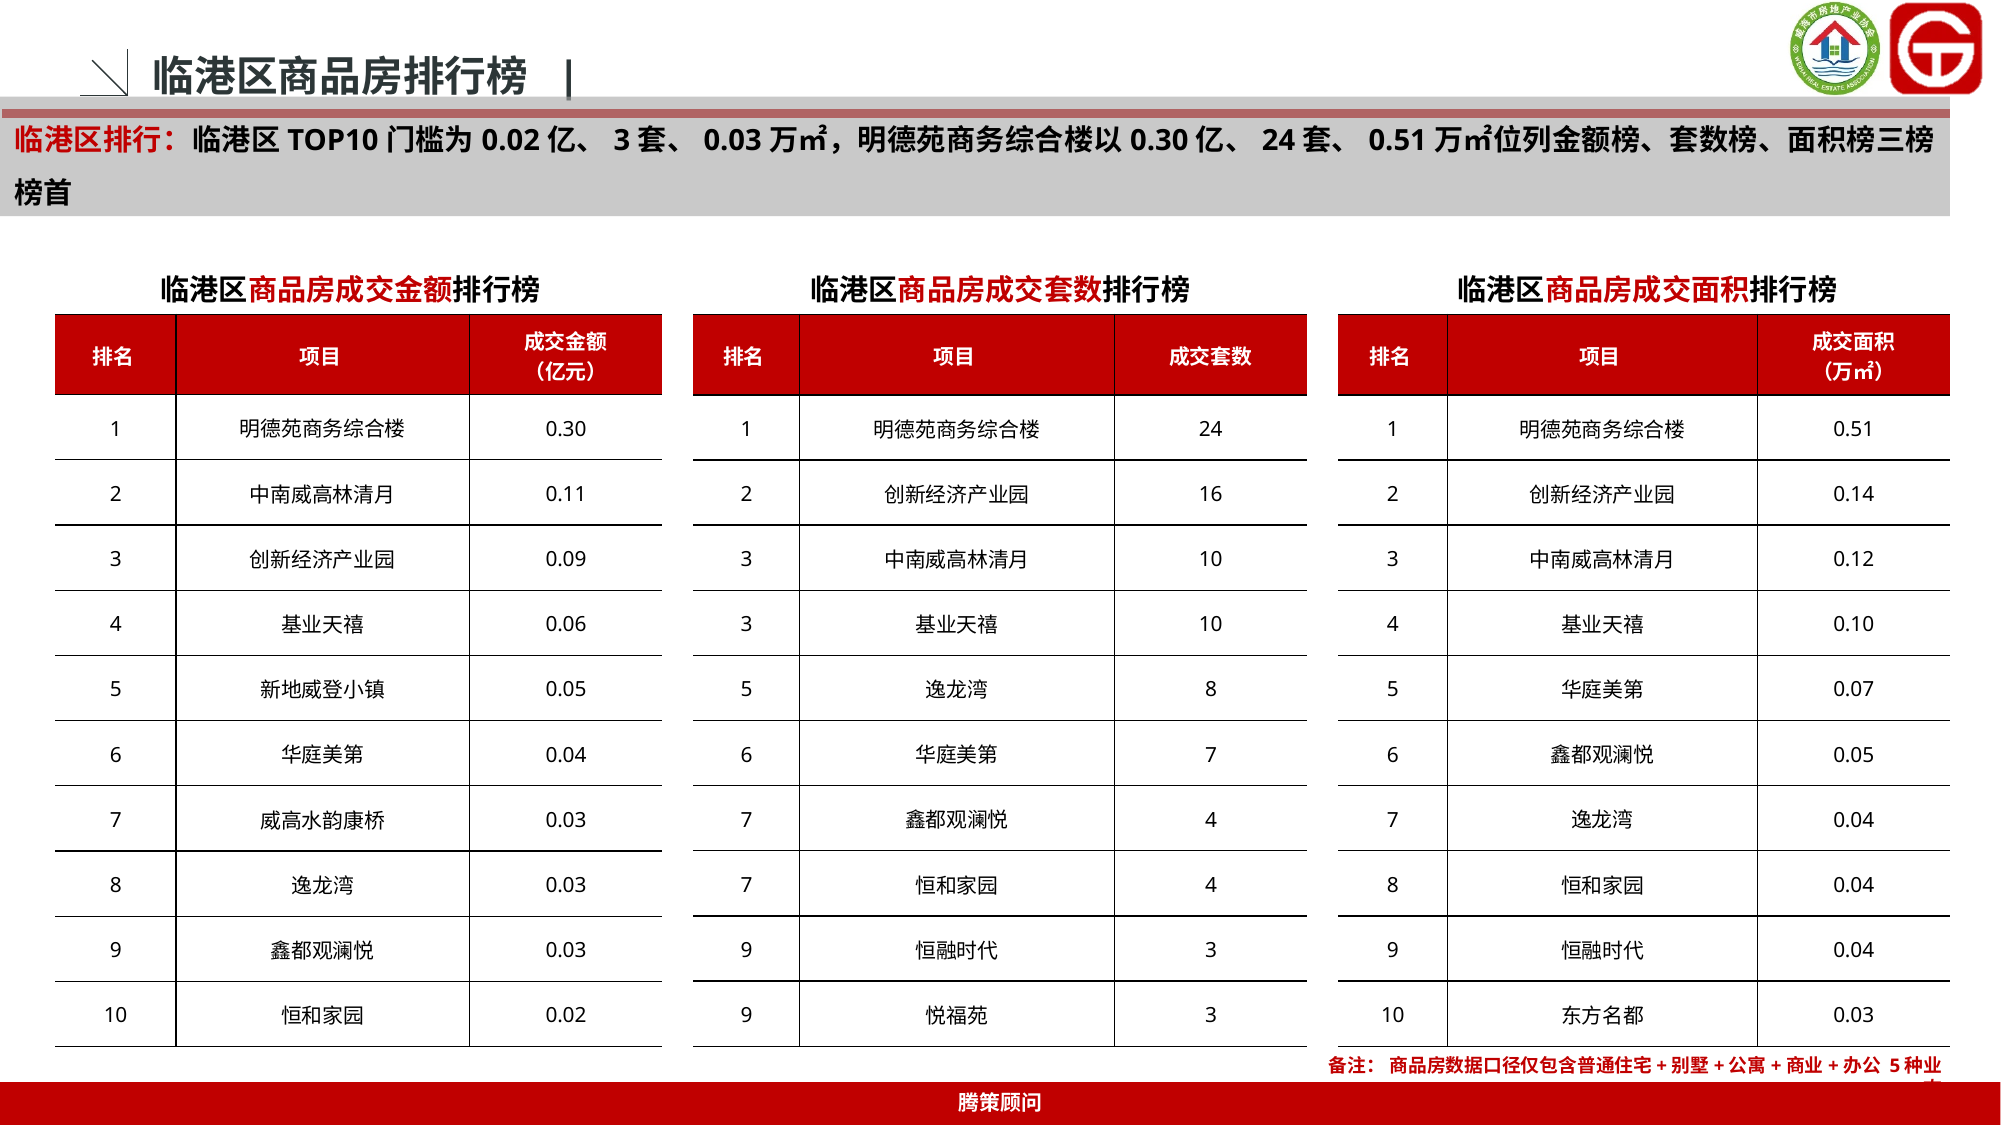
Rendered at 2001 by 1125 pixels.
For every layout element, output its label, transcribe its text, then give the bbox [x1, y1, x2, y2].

table_cell 10 [1115, 526, 1307, 590]
table_header 项目 [800, 315, 1114, 394]
table_cell 2 [1338, 461, 1447, 524]
table_cell 5 [693, 656, 799, 720]
table_cell 1 [693, 396, 799, 459]
table_cell 恒融时代 [800, 917, 1114, 980]
table_header 项目 [1448, 315, 1757, 394]
text_box 临港区商品房成交套数排行榜 [693, 263, 1308, 314]
text_box 临港区商品房成交金额排行榜 [43, 263, 658, 314]
table_cell 基业天禧 [177, 591, 469, 655]
table_cell 10 [1115, 591, 1307, 655]
table_cell 逸龙湾 [177, 852, 469, 916]
table_cell 创新经济产业园 [177, 526, 469, 590]
table_cell 4 [1115, 786, 1307, 850]
table_cell 7 [693, 851, 799, 915]
table_cell 2 [693, 461, 799, 524]
table_cell 基业天禧 [1448, 591, 1757, 655]
table_header 项目 [177, 315, 469, 394]
table_cell 0.02 [470, 982, 662, 1046]
table_cell 16 [1115, 461, 1307, 524]
table_cell 0.09 [470, 526, 662, 590]
table_cell 3 [1115, 982, 1307, 1046]
table_cell 4 [55, 591, 175, 655]
table_cell 8 [1115, 656, 1307, 720]
table_cell 0.11 [470, 460, 662, 524]
table_cell 恒和家园 [177, 982, 469, 1046]
table_cell 6 [693, 721, 799, 785]
table_cell 恒和家园 [1448, 851, 1757, 915]
table_cell 7 [1115, 721, 1307, 785]
table_cell 华庭美第 [177, 721, 469, 785]
table_cell 创新经济产业园 [800, 461, 1114, 524]
table_cell 鑫都观澜悦 [1448, 721, 1757, 785]
table_cell 10 [55, 982, 175, 1046]
table_cell 4 [1115, 851, 1307, 915]
table_header 成交金额 （亿元） [470, 315, 662, 394]
table_cell 3 [693, 591, 799, 655]
table_cell 9 [693, 917, 799, 980]
table_cell 恒和家园 [800, 851, 1114, 915]
table_cell 9 [693, 982, 799, 1046]
table_cell 3 [1115, 917, 1307, 980]
table_cell 6 [1338, 721, 1447, 785]
table_cell 逸龙湾 [1448, 786, 1757, 850]
table_cell 0.03 [470, 917, 662, 981]
text_box [159, 1047, 601, 1094]
table_cell 恒融时代 [1448, 917, 1757, 980]
table_cell 3 [693, 526, 799, 590]
table_cell 9 [1338, 917, 1447, 980]
table_cell 逸龙湾 [800, 656, 1114, 720]
table_cell 明德苑商务综合楼 [800, 396, 1114, 459]
text_box 临港区商品房成交面积排行榜 [1337, 263, 1957, 314]
table_cell 7 [693, 786, 799, 850]
table_cell 0.06 [470, 591, 662, 655]
table_header 排名 [1338, 315, 1447, 394]
table_cell 0.05 [470, 656, 662, 720]
text_box 临港区排行：临港区TOP10门槛为0.02亿、3套、0.03万㎡，明德苑商务综合楼以0.30亿、24套、0.51万㎡位列金额榜、套数榜、面积榜三榜榜首 [0, 96, 1950, 217]
table_cell 1 [55, 395, 175, 459]
table_cell 24 [1115, 396, 1307, 459]
table_cell 0.04 [1758, 786, 1950, 850]
table_cell 0.04 [470, 721, 662, 785]
table_cell 中南威高林清月 [1448, 526, 1757, 590]
table_cell 7 [1338, 786, 1447, 850]
table_header 排名 [55, 315, 175, 394]
table_cell 华庭美第 [800, 721, 1114, 785]
table_cell 创新经济产业园 [1448, 461, 1757, 524]
table_cell 鑫都观澜悦 [177, 917, 469, 981]
table_cell 0.03 [470, 786, 662, 850]
table_cell 新地威登小镇 [177, 656, 469, 720]
table_cell 0.03 [470, 852, 662, 916]
table_cell 8 [55, 852, 175, 916]
table_cell 2 [55, 460, 175, 524]
table_cell 3 [1338, 526, 1447, 590]
table_cell 悦福苑 [800, 982, 1114, 1046]
table_cell 0.14 [1758, 461, 1950, 524]
table_cell 0.04 [1758, 851, 1950, 915]
table_cell 3 [55, 526, 175, 590]
picture [1786, 0, 1989, 96]
table_cell 0.03 [1758, 982, 1950, 1046]
table_cell 5 [1338, 656, 1447, 720]
table_cell 明德苑商务综合楼 [177, 395, 469, 459]
table_cell 7 [55, 786, 175, 850]
table_cell 6 [55, 721, 175, 785]
table_cell 5 [55, 656, 175, 720]
table_cell 0.12 [1758, 526, 1950, 590]
table_cell 4 [1338, 591, 1447, 655]
table_cell 0.07 [1758, 656, 1950, 720]
table_header 成交套数 [1115, 315, 1307, 394]
table_cell 明德苑商务综合楼 [1448, 396, 1757, 459]
table_cell 鑫都观澜悦 [800, 786, 1114, 850]
text_box 备注： 商品房数据口径仅包含普通住宅+别墅+公寓+商业+办公 5种业态 [1295, 1046, 1957, 1107]
table_cell 中南威高林清月 [800, 526, 1114, 590]
table_cell 10 [1338, 982, 1447, 1046]
table_cell 0.10 [1758, 591, 1950, 655]
table_cell 威高水韵康桥 [177, 786, 469, 850]
table_cell 0.05 [1758, 721, 1950, 785]
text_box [80, 48, 128, 96]
table_cell 8 [1338, 851, 1447, 915]
table_cell 东方名都 [1448, 982, 1757, 1046]
table_header 排名 [693, 315, 799, 394]
table_header 成交面积 （万㎡） [1758, 315, 1950, 394]
table_cell 0.51 [1758, 396, 1950, 459]
table_cell 基业天禧 [800, 591, 1114, 655]
text_box 临港区商品房排行榜 | [138, 41, 1236, 96]
table_cell 中南威高林清月 [177, 460, 469, 524]
table_cell 0.30 [470, 395, 662, 459]
table_cell 1 [1338, 396, 1447, 459]
table_cell 9 [55, 917, 175, 981]
table_cell 华庭美第 [1448, 656, 1757, 720]
table_cell 0.04 [1758, 917, 1950, 980]
